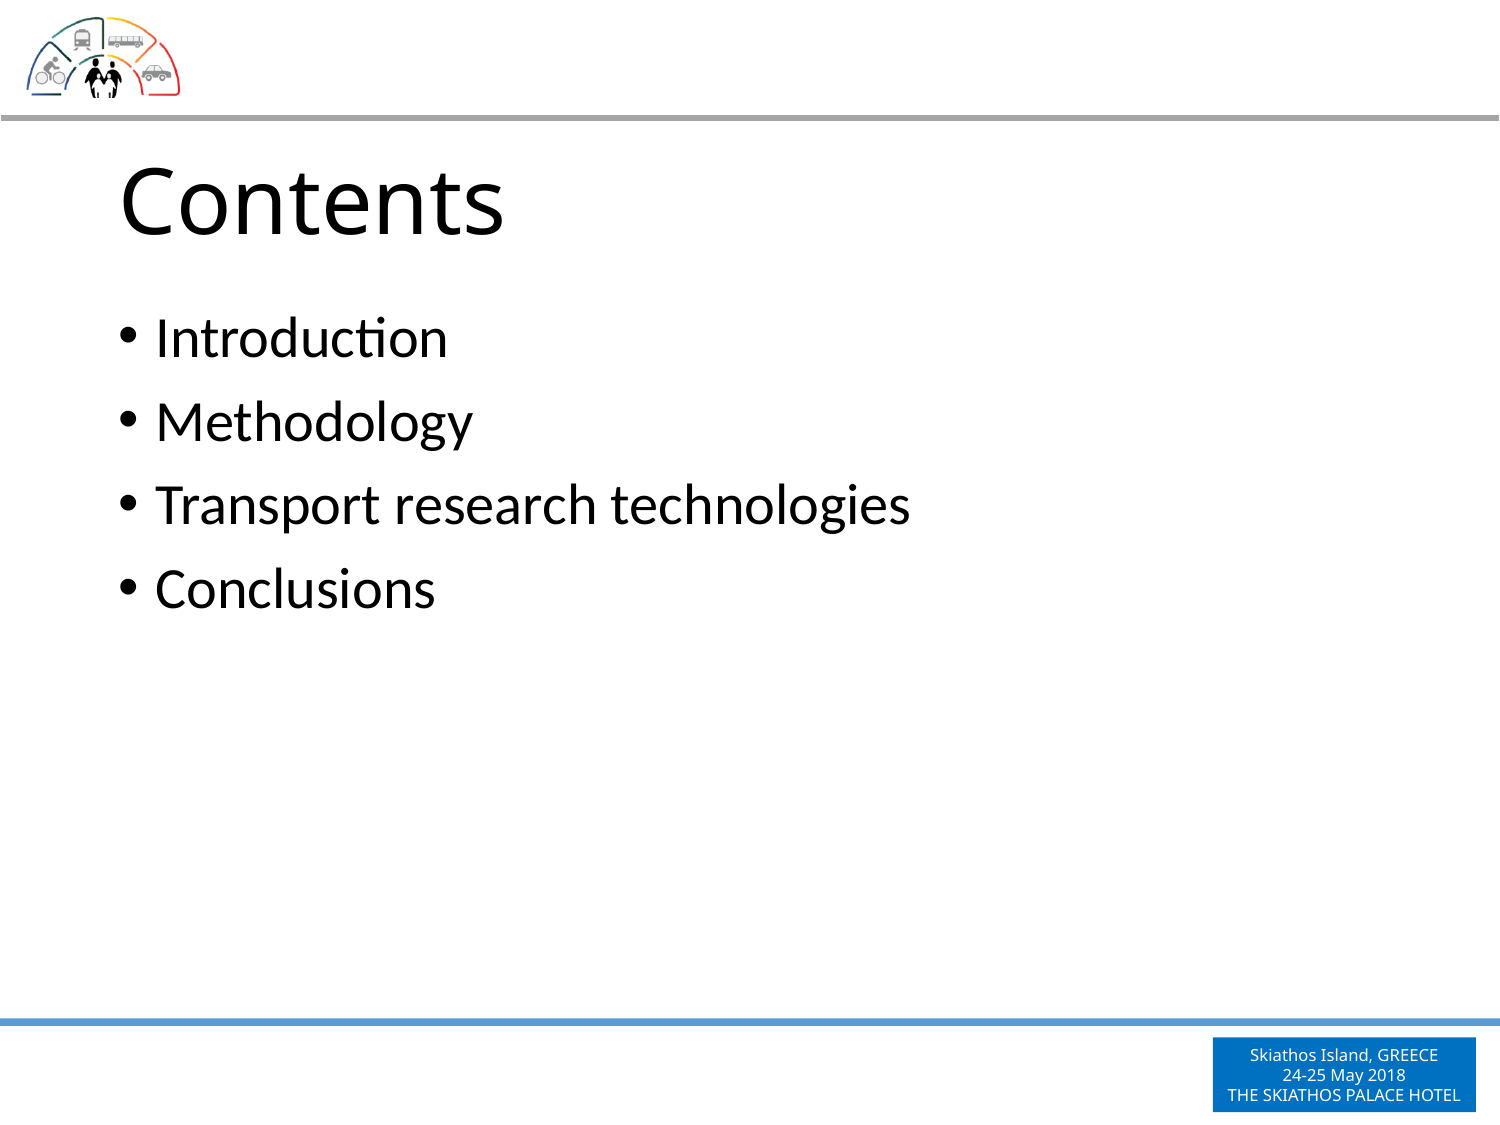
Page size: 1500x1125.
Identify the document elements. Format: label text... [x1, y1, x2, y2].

list Introduction Methodology Transport research technologies Conclusions [103, 299, 1397, 1014]
picture [15, 12, 190, 108]
title Contents [103, 133, 1397, 278]
